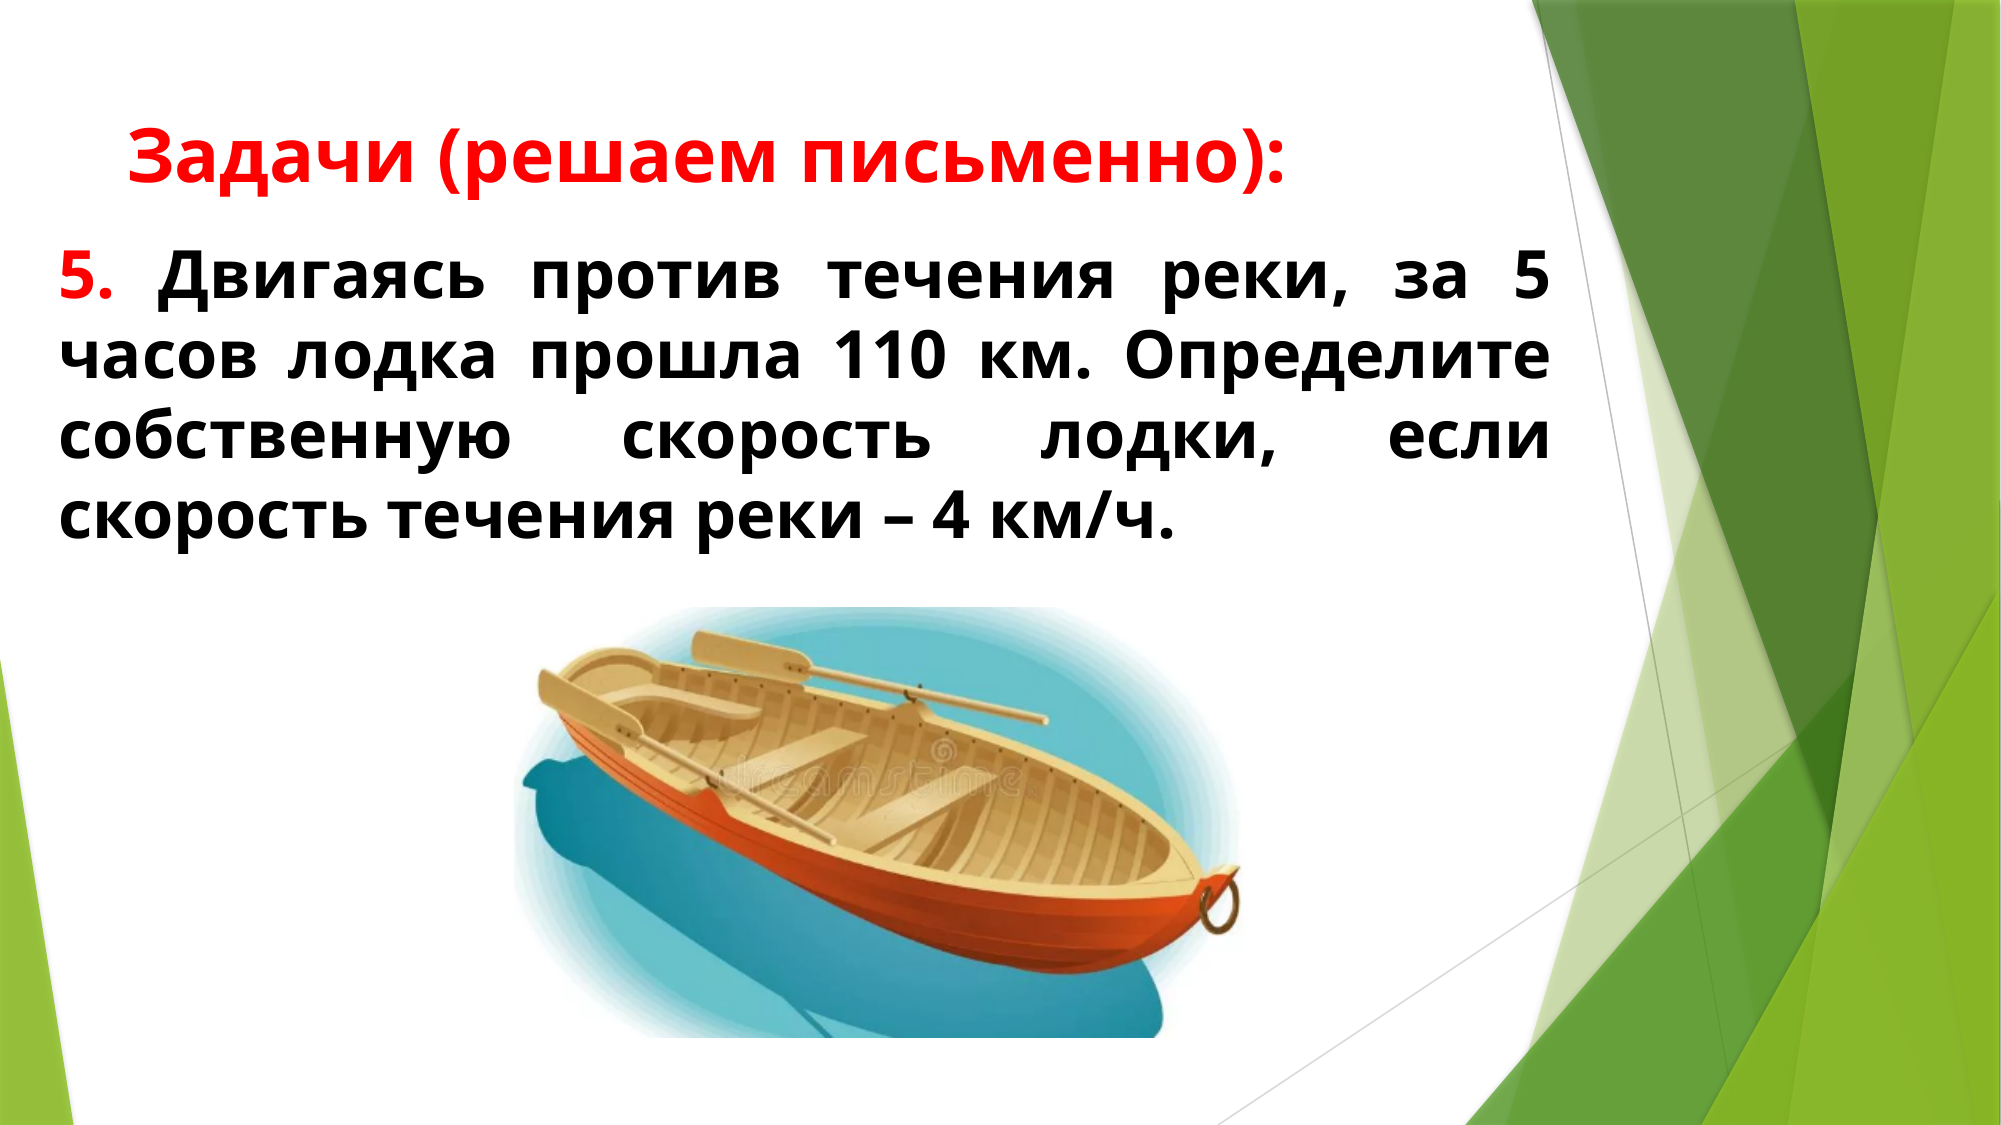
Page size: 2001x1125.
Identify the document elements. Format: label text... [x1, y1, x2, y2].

list 5. Двигаясь против течения реки, за 5 часов лодка прошла 110 км. Определите собственную скорость лодки, если скорость течения реки – 4 км/ч. [43, 223, 1568, 991]
picture [514, 606, 1264, 1038]
title Задачи (решаем письменно): [111, 99, 1522, 223]
